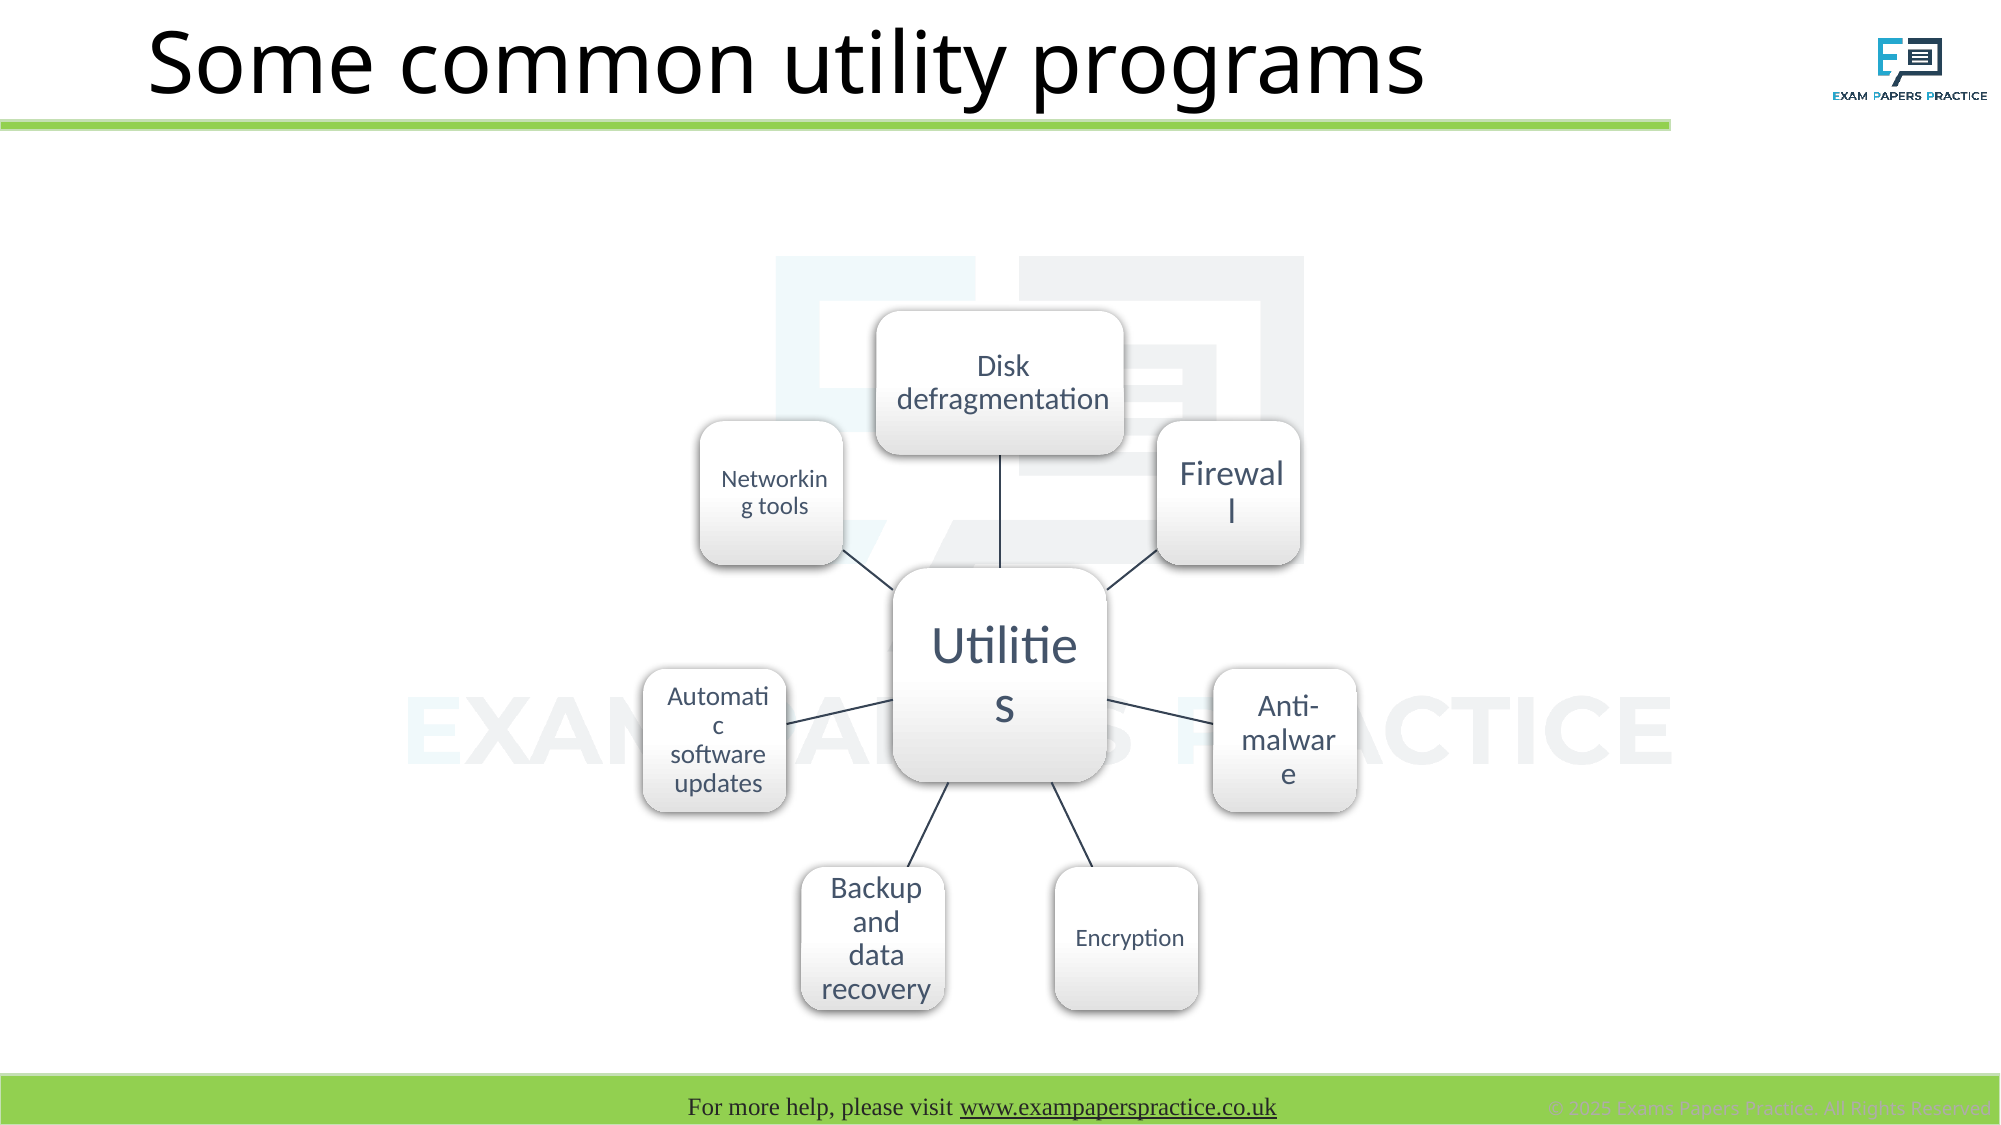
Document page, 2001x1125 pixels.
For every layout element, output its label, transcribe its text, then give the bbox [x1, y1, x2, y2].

title Some common utility programs [132, 11, 1858, 121]
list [137, 303, 1863, 1018]
